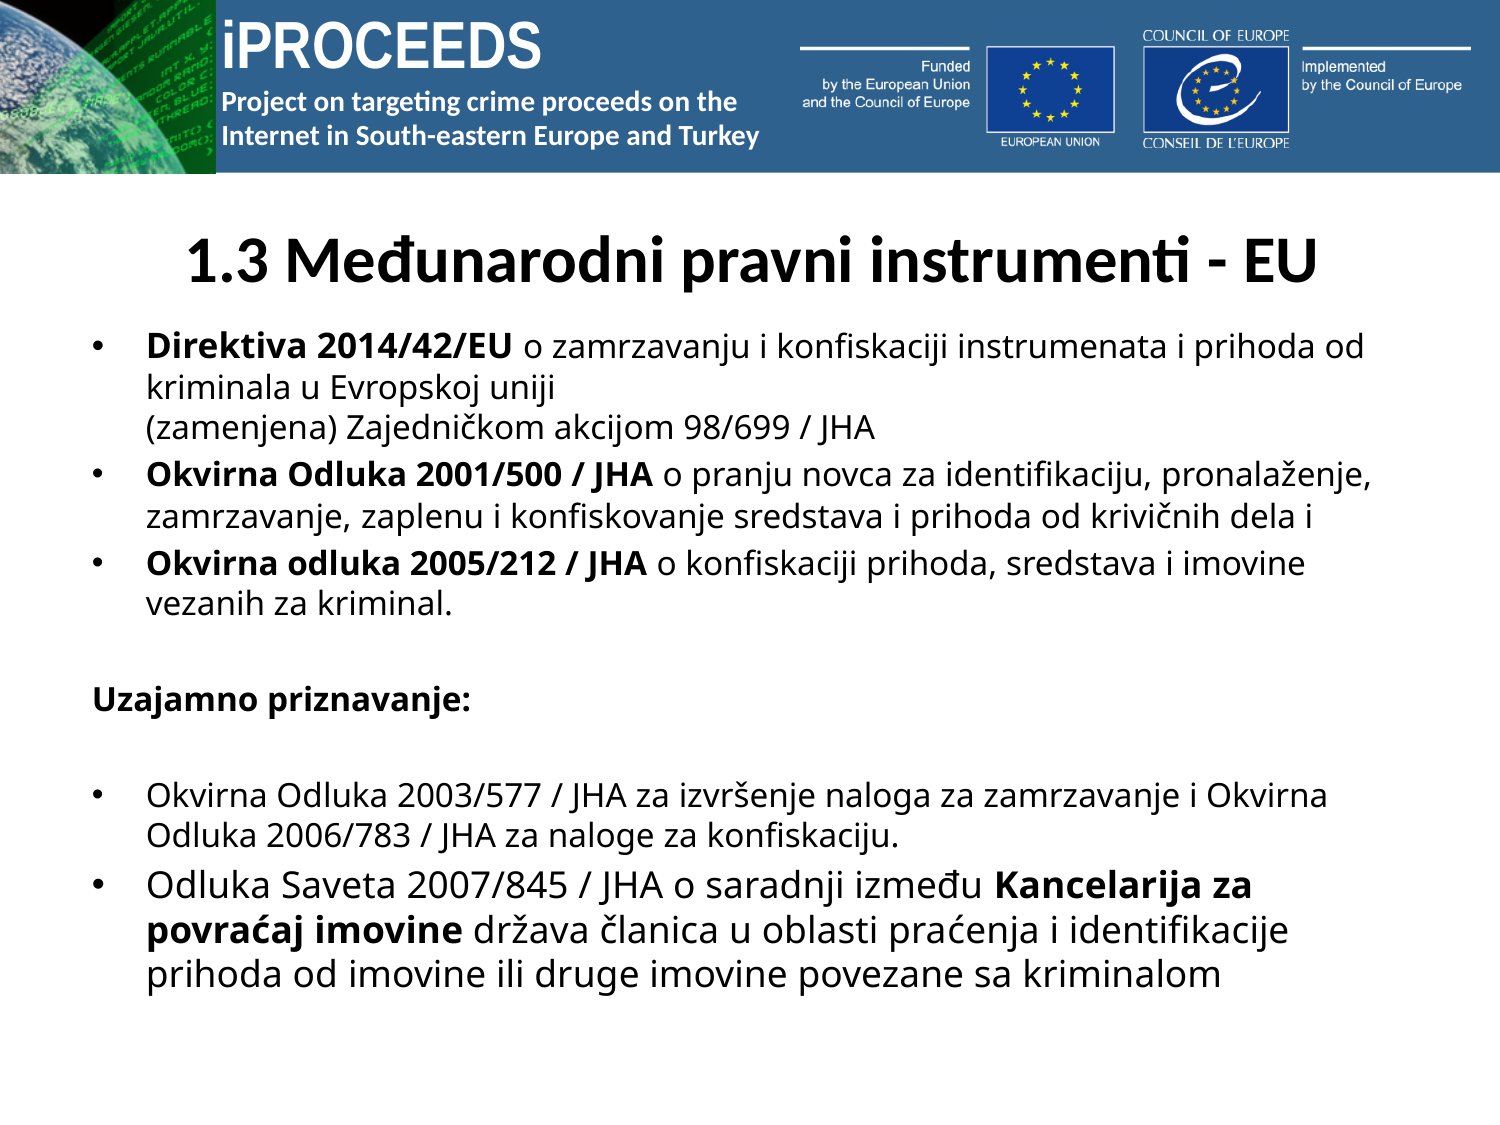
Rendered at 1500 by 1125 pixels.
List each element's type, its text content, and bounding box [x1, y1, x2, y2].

list Direktiva 2014/42/EU o zamrzavanju i konfiskaciji instrumenata i prihoda od kriminala u Evropskoj uniji (zamenjena) Zajedničkom akcijom 98/699 / JHA Okvirna Odluka 2001/500 / JHA o pranju novca za identifikaciju, pronalaženje, zamrzavanje, zaplenu i konfiskovanje sredstava i prihoda od krivičnih dela i Okvirna odluka 2005/212 / JHA o konfiskaciji prihoda, sredstava i imovine vezanih za kriminal. Uzajamno priznavanje: Okvirna Odluka 2003/577 / JHA za izvršenje naloga za zamrzavanje i Okvirna Odluka 2006/783 / JHA za naloge za konfiskaciju. Odluka Saveta 2007/845 / JHA o saradnji između Kancelarija za povraćaj imovine država članica u oblasti praćenja i identifikacije prihoda od imovine ili druge imovine povezane sa kriminalom [76, 316, 1428, 1017]
picture [0, 0, 216, 174]
picture [800, 30, 1471, 148]
title 1.3 Međunarodni pravni instrumenti - EU [76, 234, 1428, 316]
